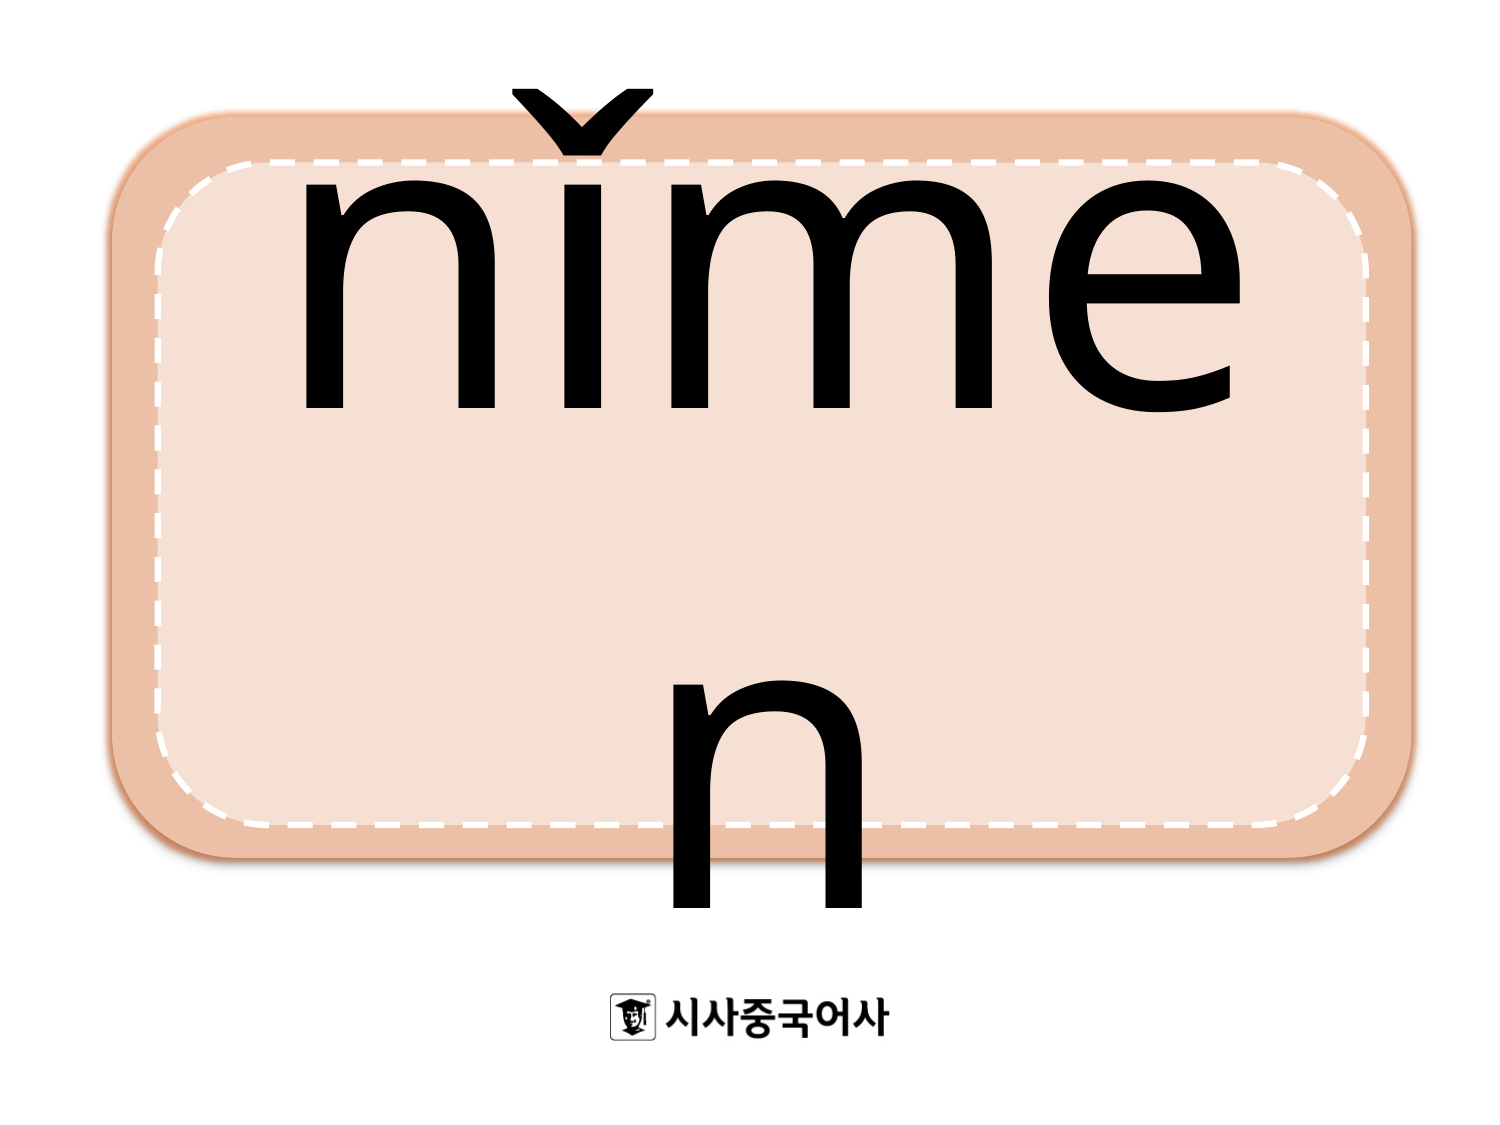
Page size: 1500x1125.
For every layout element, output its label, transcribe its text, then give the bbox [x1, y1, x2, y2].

text_box nǐmen [162, 160, 1371, 824]
picture [602, 987, 898, 1047]
